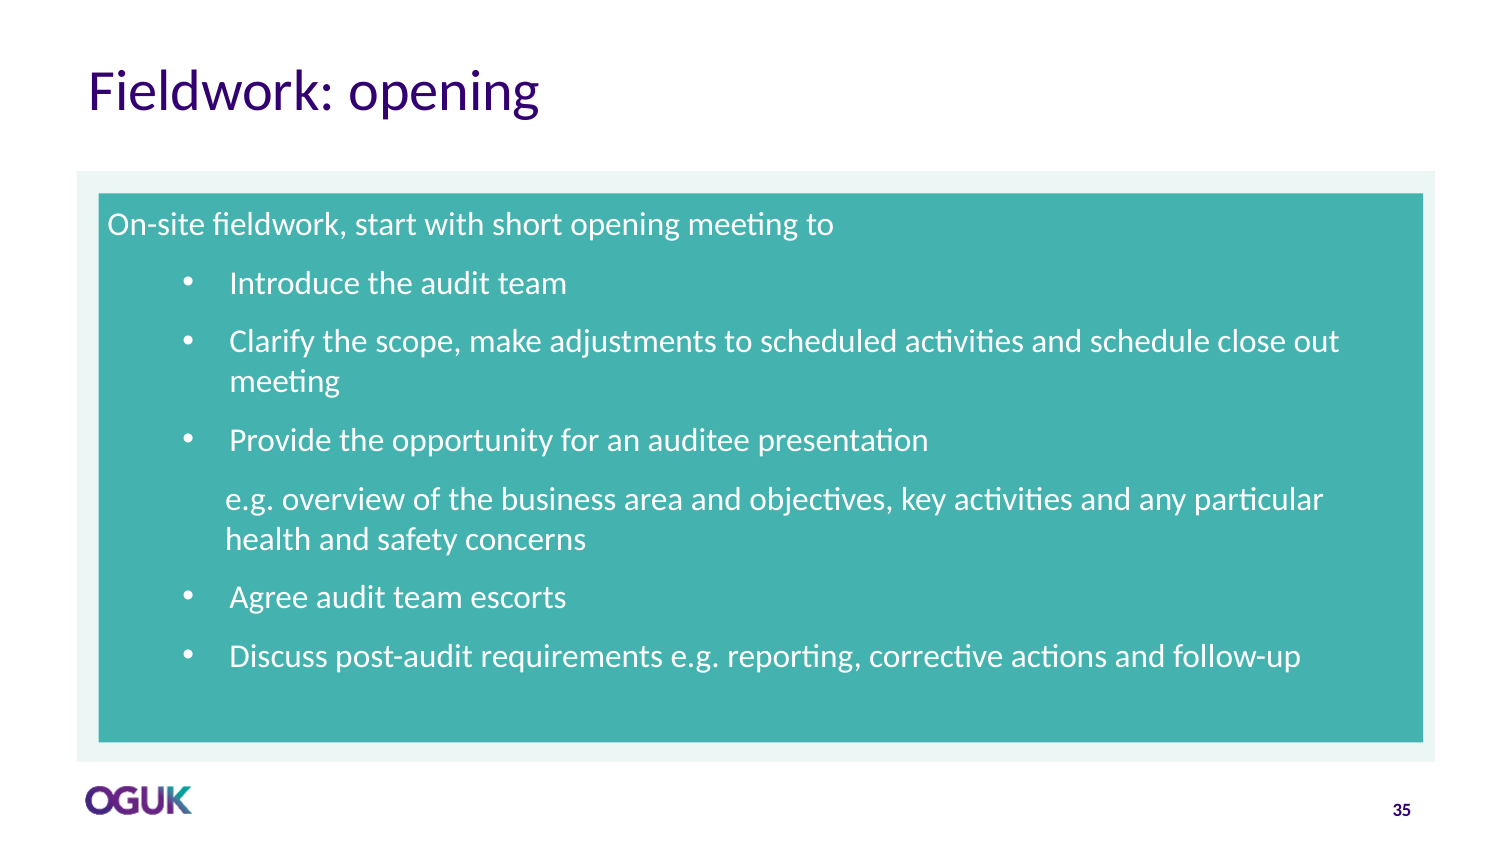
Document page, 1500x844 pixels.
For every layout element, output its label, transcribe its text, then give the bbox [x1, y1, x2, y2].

picture [76, 778, 200, 822]
text_box On-site fieldwork, start with short opening meeting to Introduce the audit team Clarify the scope, make adjustments to scheduled activities and schedule close out meeting Provide the opportunity for an auditee presentation e.g. overview of the business area and objectives, key activities and any particular health and safety concerns Agree audit team escorts Discuss post-audit requirements e.g. reporting, corrective actions and follow-up [98, 192, 1424, 743]
title Fieldwork: opening [88, 38, 1412, 145]
slide_number 35 [1352, 800, 1412, 818]
text_box [76, 170, 1436, 763]
